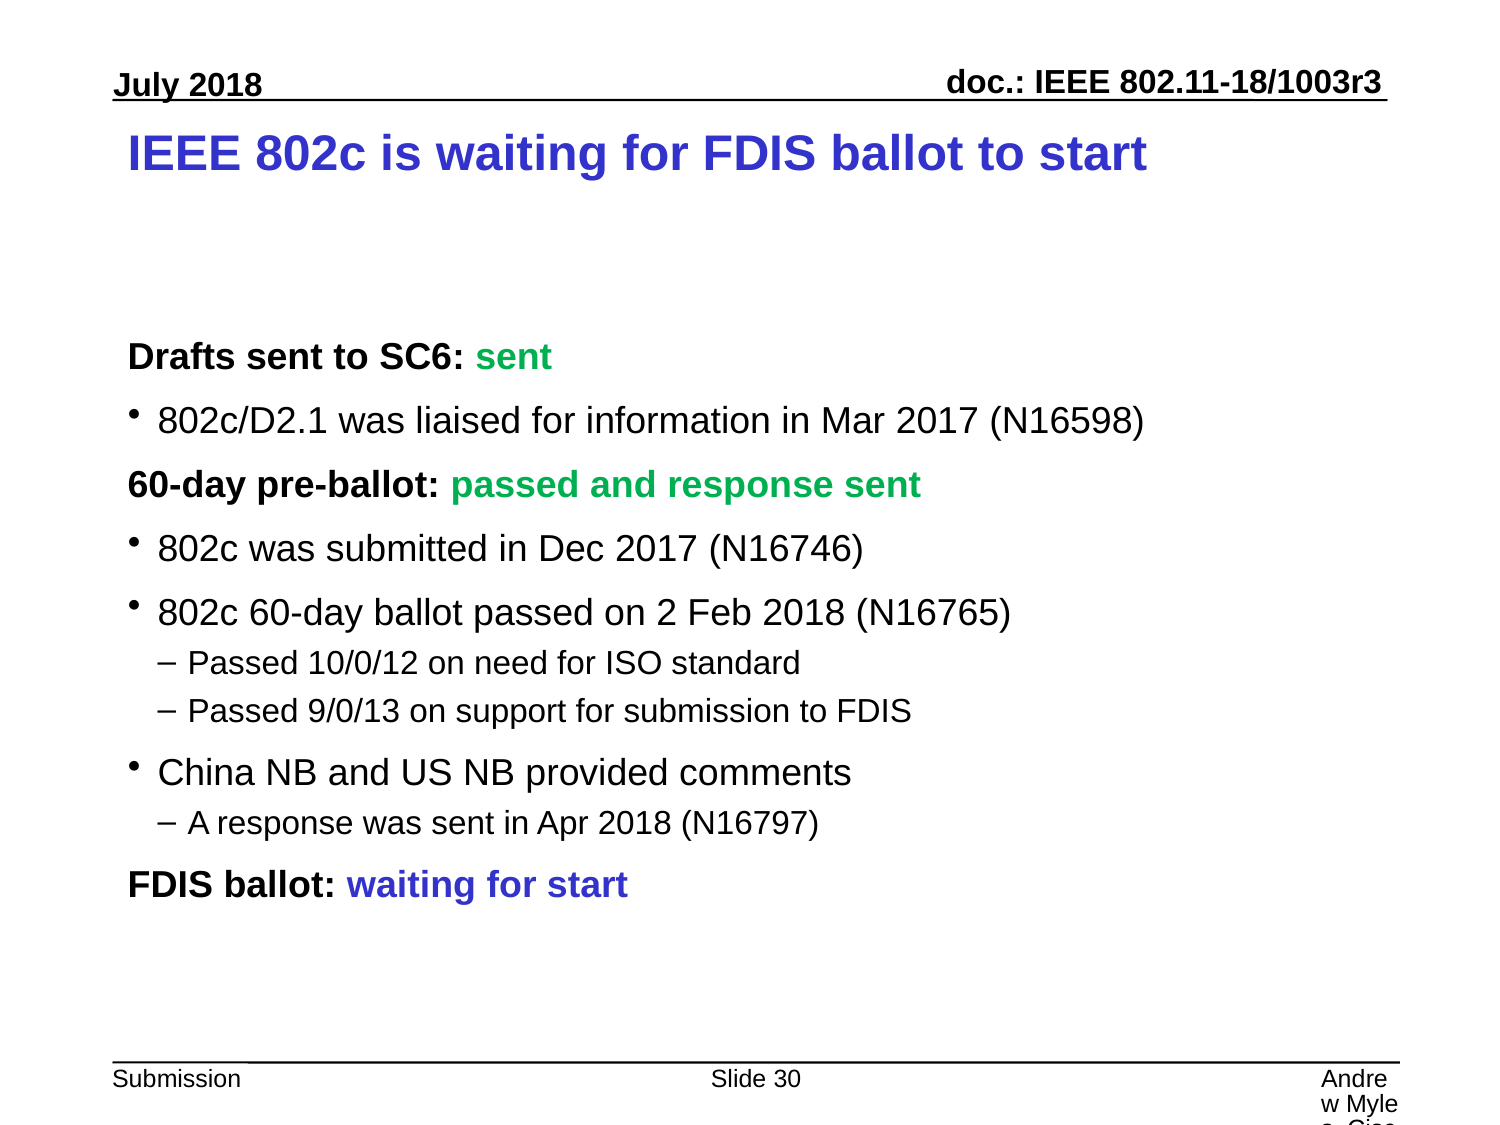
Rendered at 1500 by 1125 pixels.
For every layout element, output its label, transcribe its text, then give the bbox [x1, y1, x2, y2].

title IEEE 802c is waiting for FDIS ballot to start [112, 112, 1388, 288]
footer Andrew Myles, Cisco [1320, 1061, 1402, 1093]
slide_number Slide 30 [709, 1061, 803, 1093]
list Drafts sent to SC6: sent 802c/D2.1 was liaised for information in Mar 2017 (N16598) 60-day pre-ballot: passed and response sent 802c was submitted in Dec 2017 (N16746) 802c 60-day ballot passed on 2 Feb 2018 (N16765) Passed 10/0/12 on need for ISO standard Passed 9/0/13 on support for submission to FDIS China NB and US NB provided comments A response was sent in Apr 2018 (N16797) FDIS ballot: waiting for start [112, 324, 1388, 1000]
